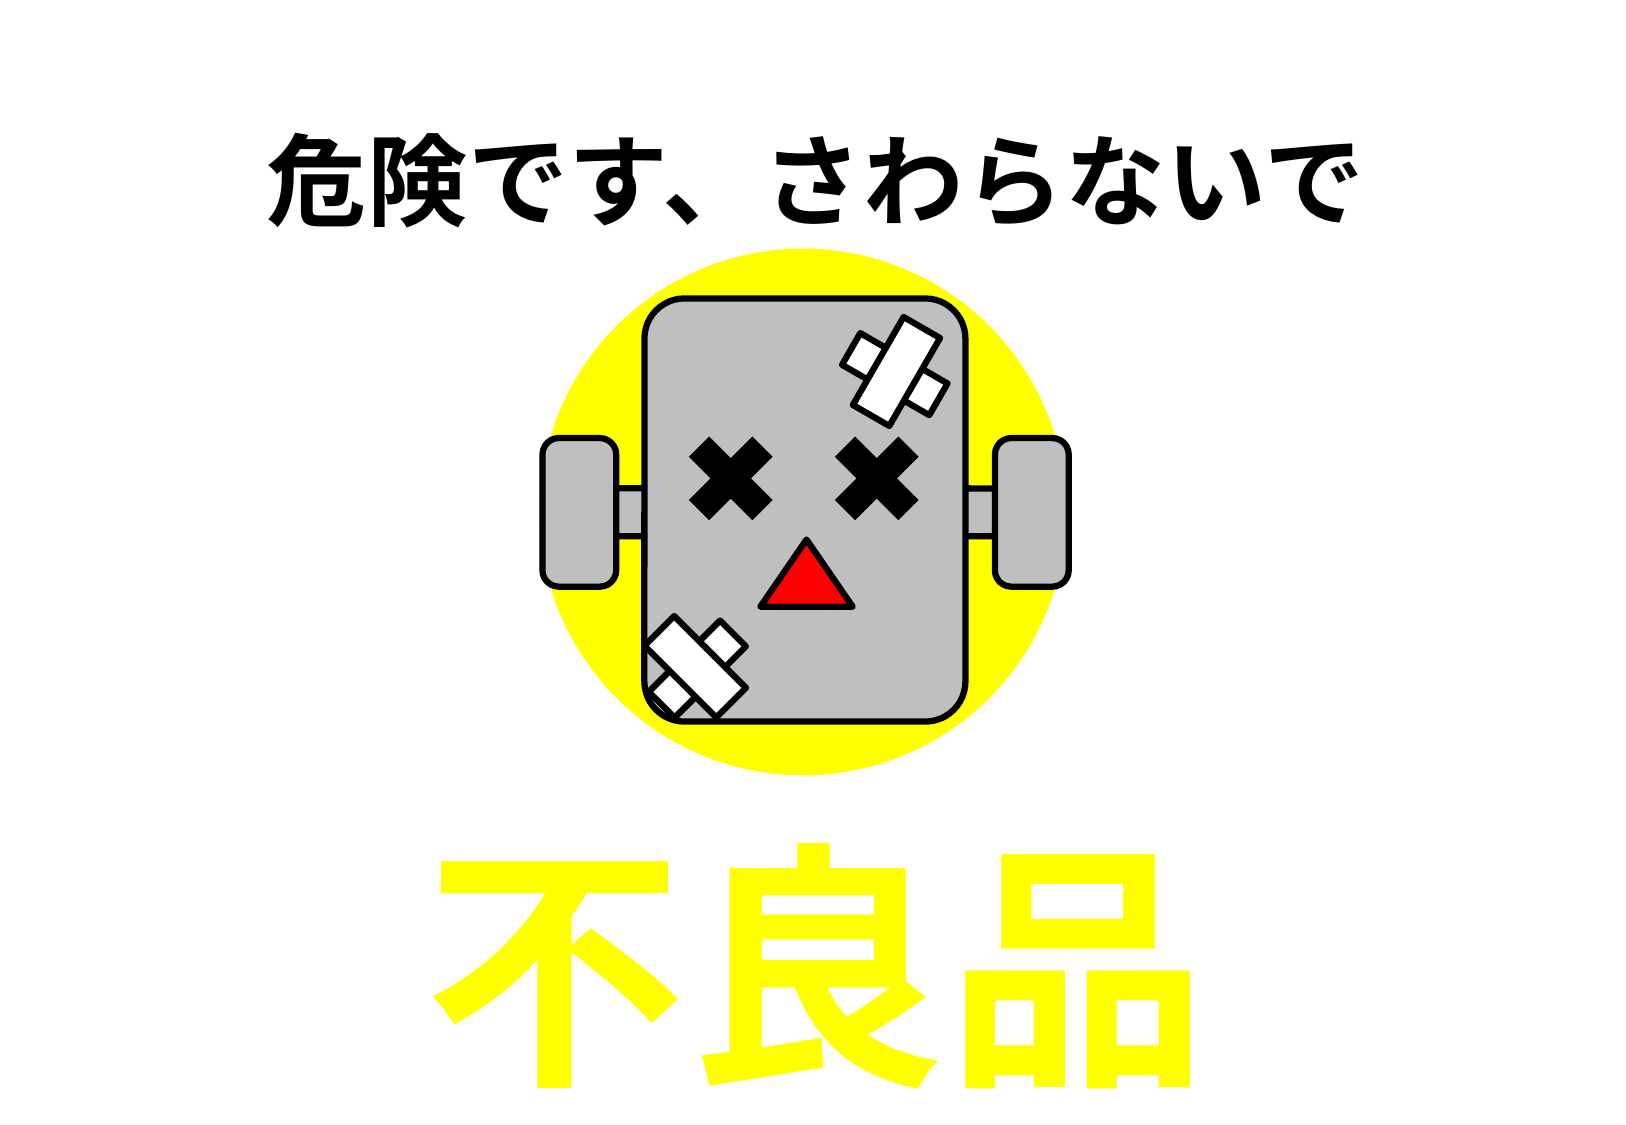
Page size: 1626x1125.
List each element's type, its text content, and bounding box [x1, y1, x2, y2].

text_box 不良品 [37, 797, 1595, 1125]
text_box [539, 248, 1069, 776]
text_box 危険です、さわらないで [44, 111, 1588, 246]
